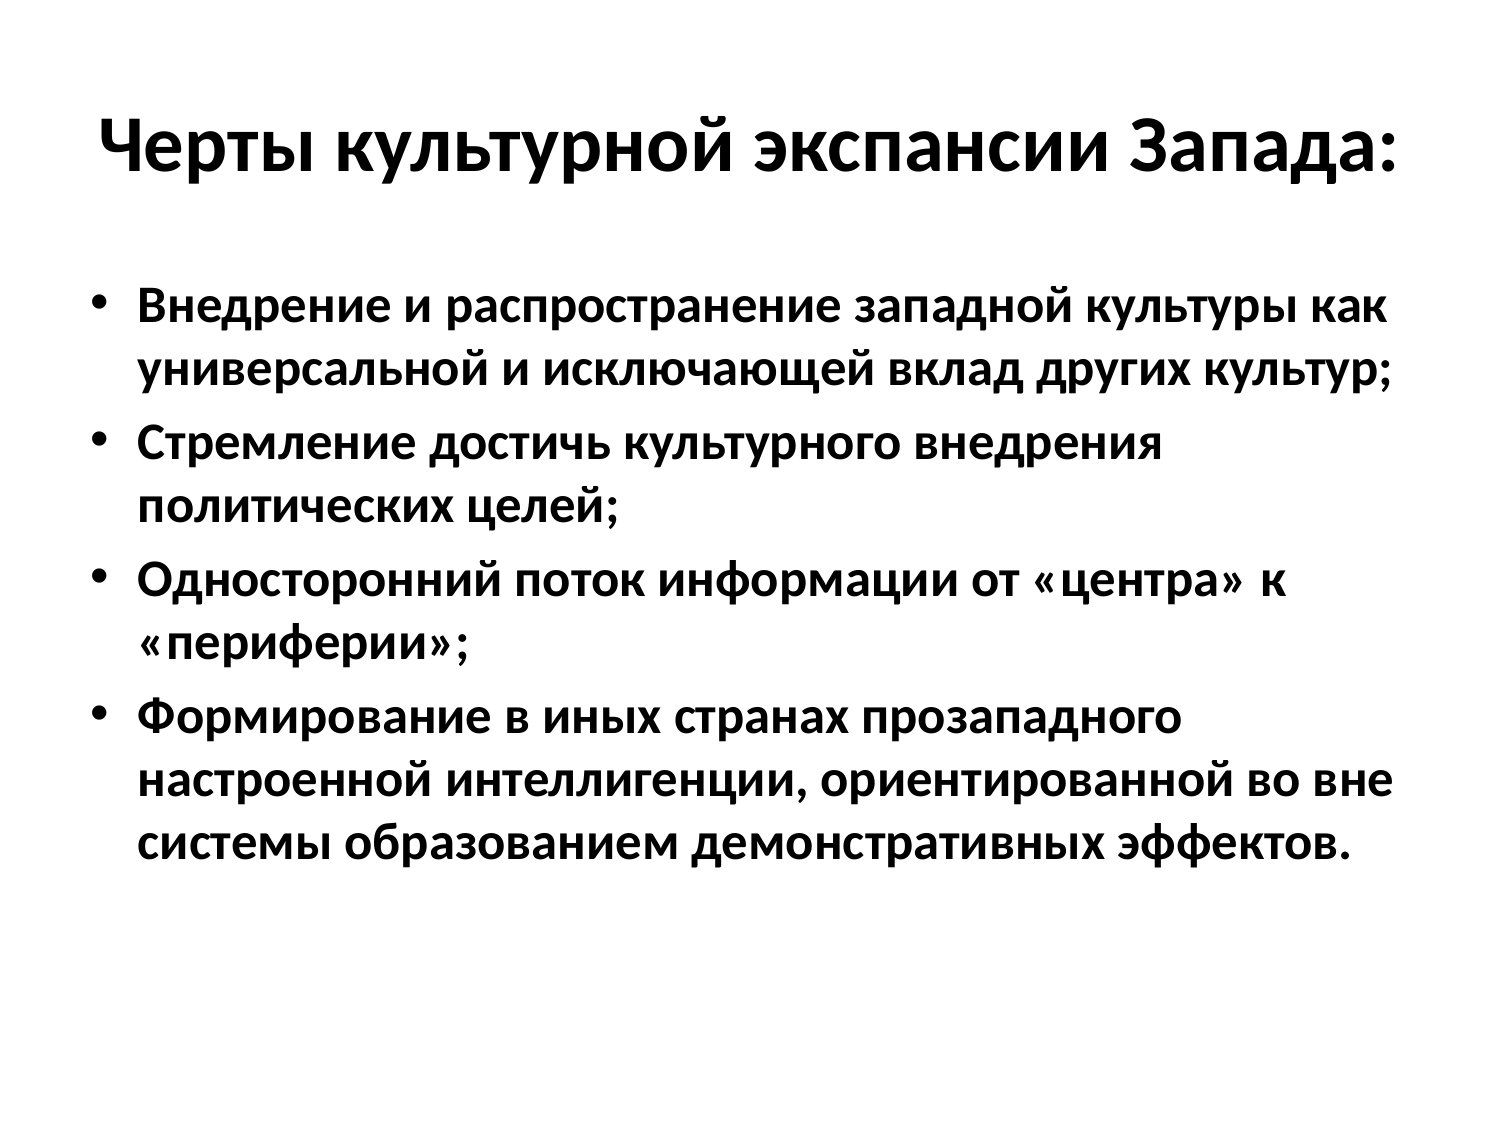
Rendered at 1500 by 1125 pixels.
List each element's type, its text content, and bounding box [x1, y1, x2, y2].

list Внедрение и распространение западной культуры как универсальной и исключающей вклад других культур; Стремление достичь культурного внедрения политических целей; Односторонний поток информации от «центра» к «периферии»; Формирование в иных странах прозападного настроенной интеллигенции, ориентированной во вне системы образованием демонстративных эффектов. [75, 262, 1425, 1005]
title Черты культурной экспансии Запада: [75, 45, 1425, 233]
